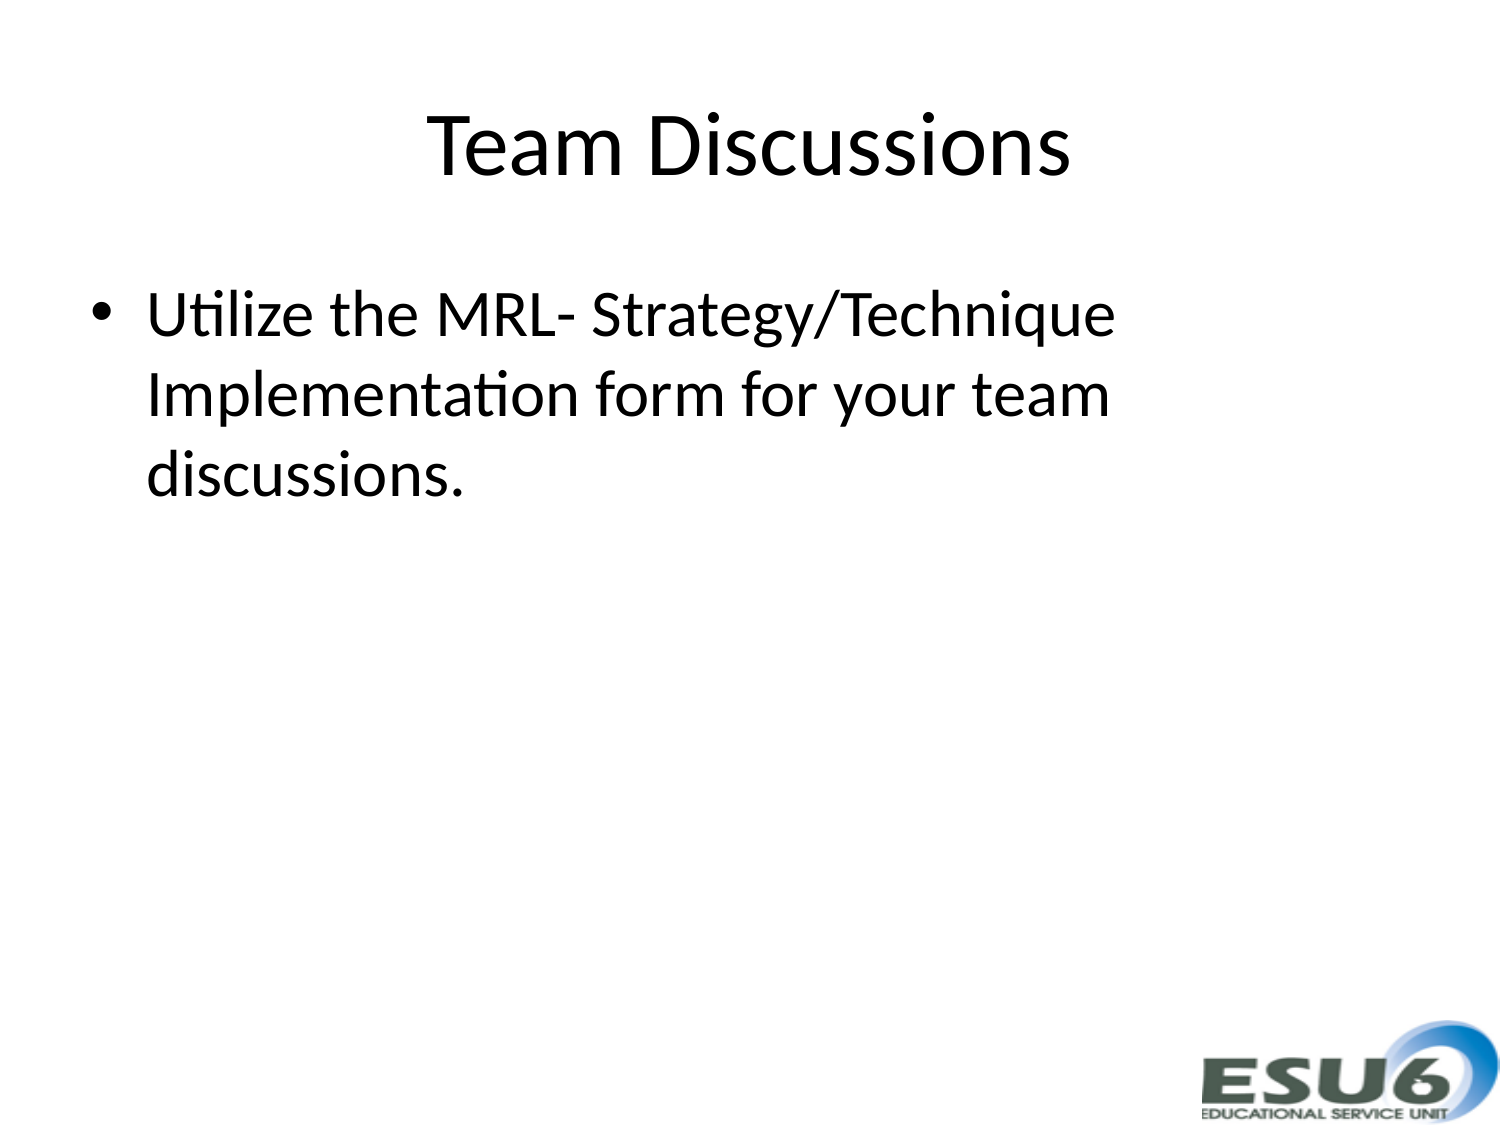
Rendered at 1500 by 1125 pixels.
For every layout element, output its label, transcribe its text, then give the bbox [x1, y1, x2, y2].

list Utilize the MRL- Strategy/Technique Implementation form for your team discussions. [75, 262, 1425, 1005]
title Team Discussions [75, 45, 1425, 233]
picture [1202, 1020, 1500, 1125]
